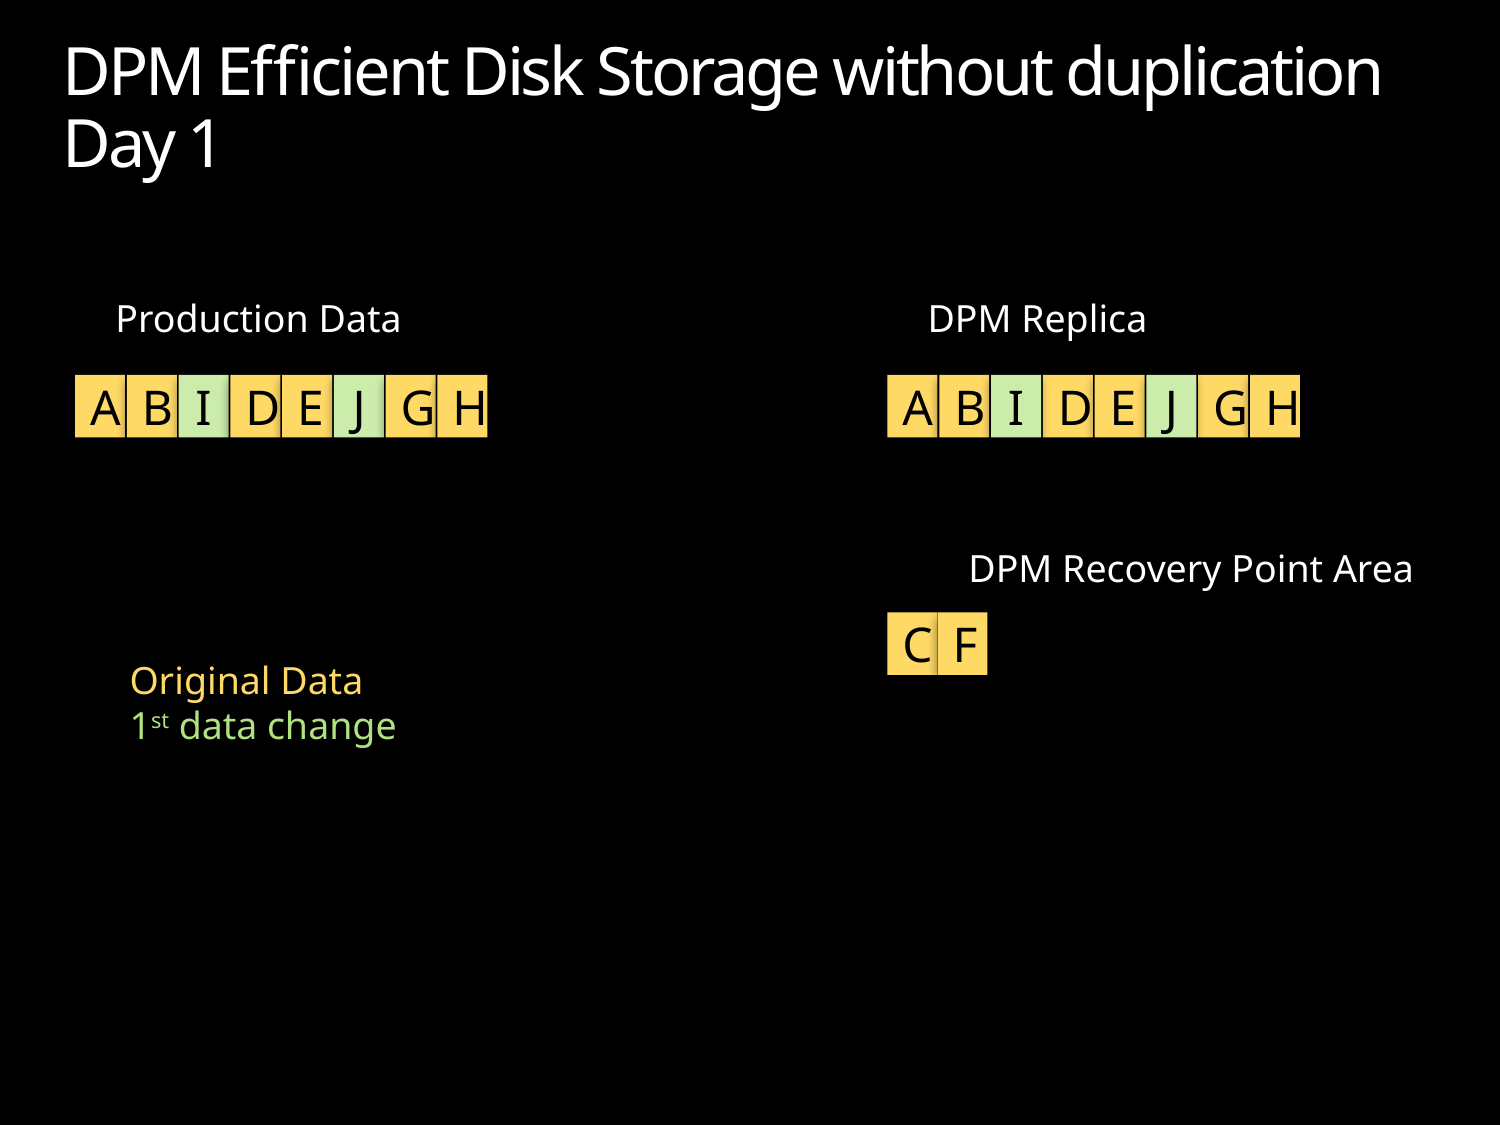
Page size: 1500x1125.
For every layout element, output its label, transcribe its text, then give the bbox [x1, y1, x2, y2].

title DPM Efficient Disk Storage without duplication Day 1 [62, 37, 1438, 184]
text_box J [333, 374, 384, 438]
text_box G [1198, 374, 1249, 438]
text_box Original Data 1st data change [114, 649, 412, 755]
text_box H [437, 374, 488, 438]
text_box DPM Recovery Point Area [953, 537, 1430, 598]
text_box A [887, 374, 938, 438]
text_box A [75, 374, 125, 438]
text_box H [1250, 374, 1300, 438]
text_box G [385, 374, 436, 438]
text_box B [939, 374, 990, 438]
text_box E [1094, 374, 1145, 438]
text_box I [178, 374, 229, 438]
text_box E [282, 374, 333, 438]
text_box D [1042, 374, 1093, 438]
text_box J [1146, 374, 1197, 438]
text_box I [991, 374, 1042, 438]
text_box F [937, 612, 988, 675]
text_box D [230, 374, 281, 438]
text_box C [887, 612, 937, 675]
text_box Production Data [100, 287, 417, 348]
text_box DPM Replica [912, 287, 1163, 348]
text_box B [126, 374, 177, 438]
